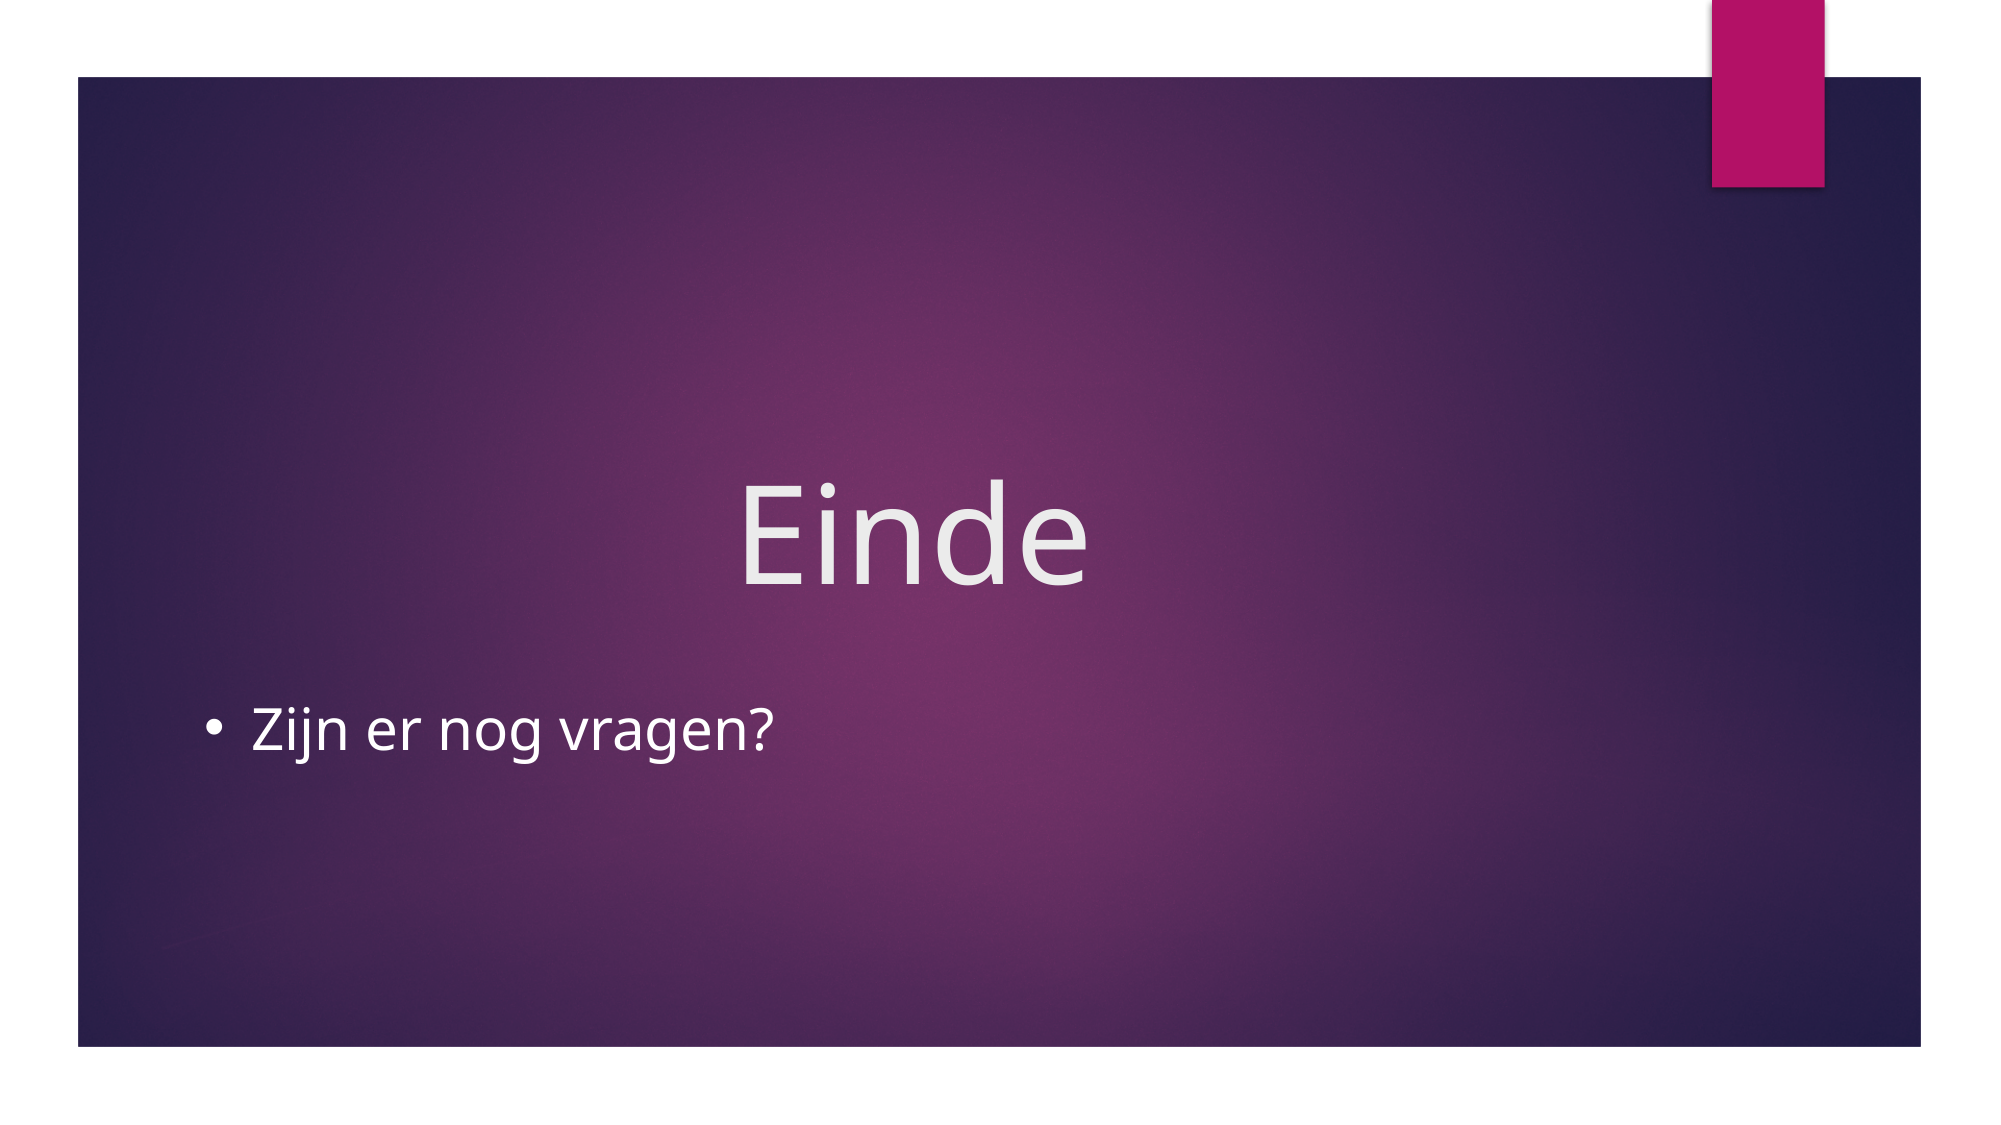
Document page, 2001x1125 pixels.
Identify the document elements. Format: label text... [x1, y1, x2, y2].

text_box Zijn er nog vragen? [189, 684, 1766, 769]
title Einde [189, 180, 1638, 620]
